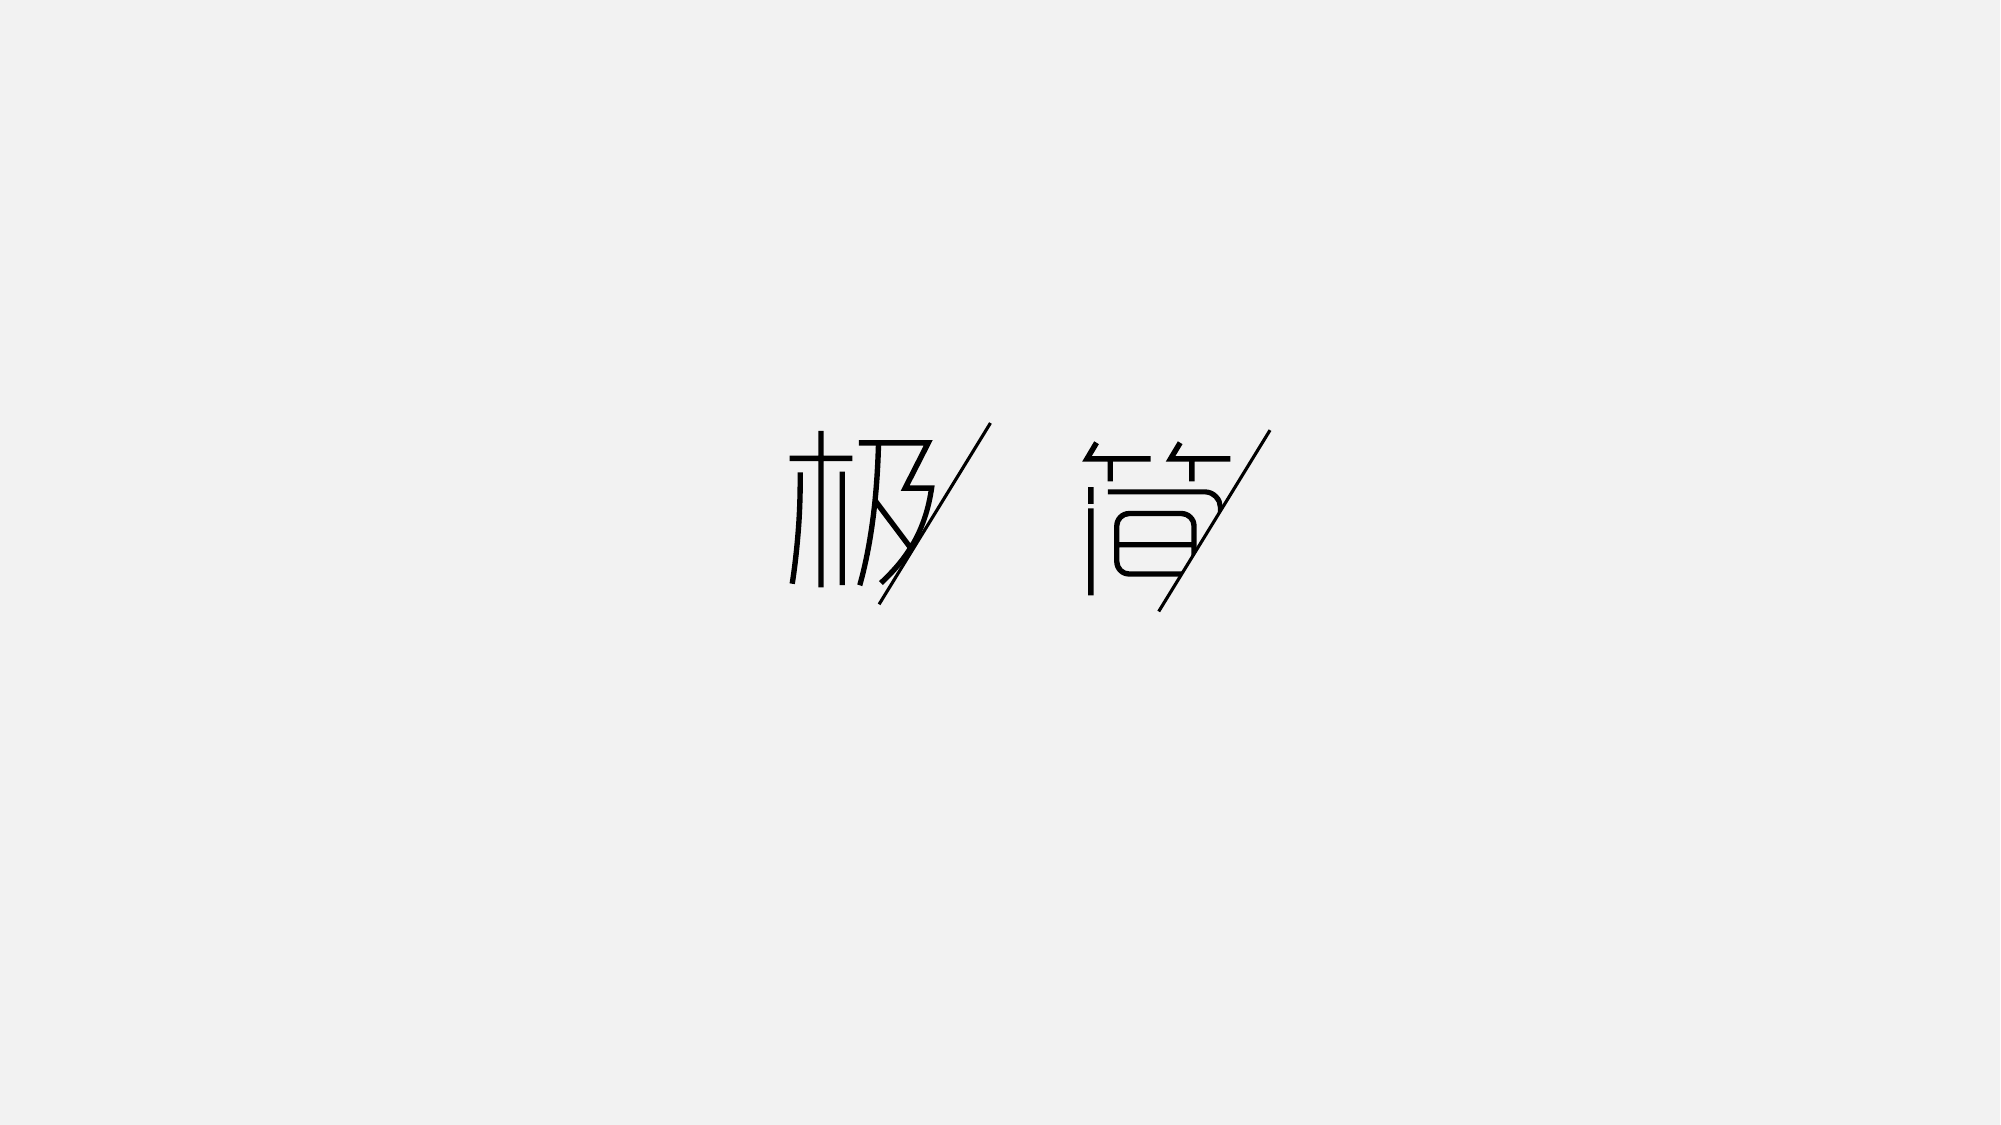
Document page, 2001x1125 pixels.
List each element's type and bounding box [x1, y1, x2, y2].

text_box [789, 422, 1271, 612]
